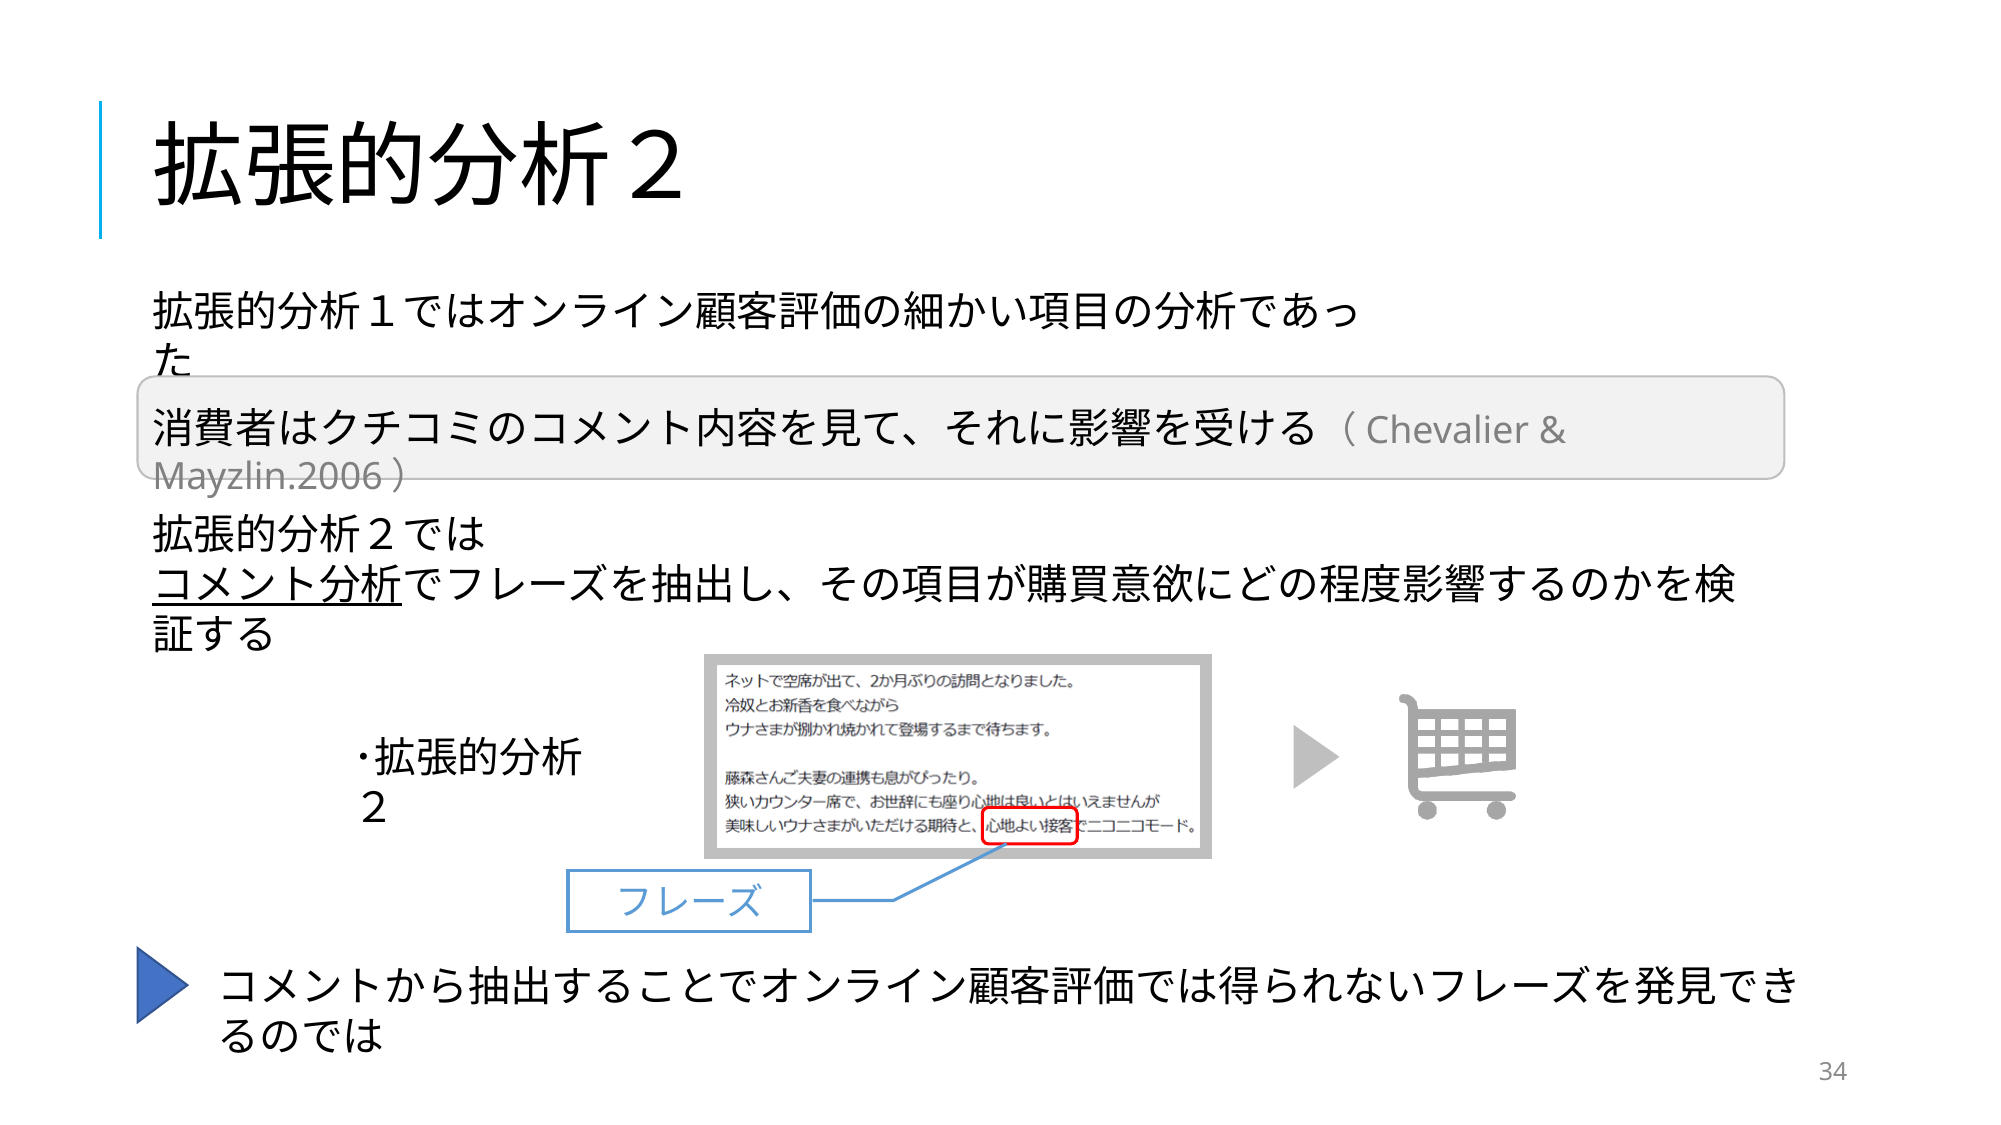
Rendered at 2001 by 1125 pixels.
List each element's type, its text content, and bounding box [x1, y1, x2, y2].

text_box 拡張的分析１ではオンライン顧客評価の細かい項目の分析であった [137, 277, 1410, 376]
text_box [136, 945, 190, 1025]
text_box 拡張的分析２では コメント分析でフレーズを抽出し、その項目が購買意欲にどの程度影響するのかを検証する [137, 500, 1770, 666]
title 拡張的分析２ [137, 59, 1863, 278]
text_box コメントから抽出することでオンライン顧客評価では得られないフレーズを発見できるのでは [203, 952, 1818, 1068]
slide_number 34 [1412, 1042, 1863, 1103]
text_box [137, 376, 1785, 479]
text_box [568, 870, 812, 932]
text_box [338, 654, 1537, 859]
